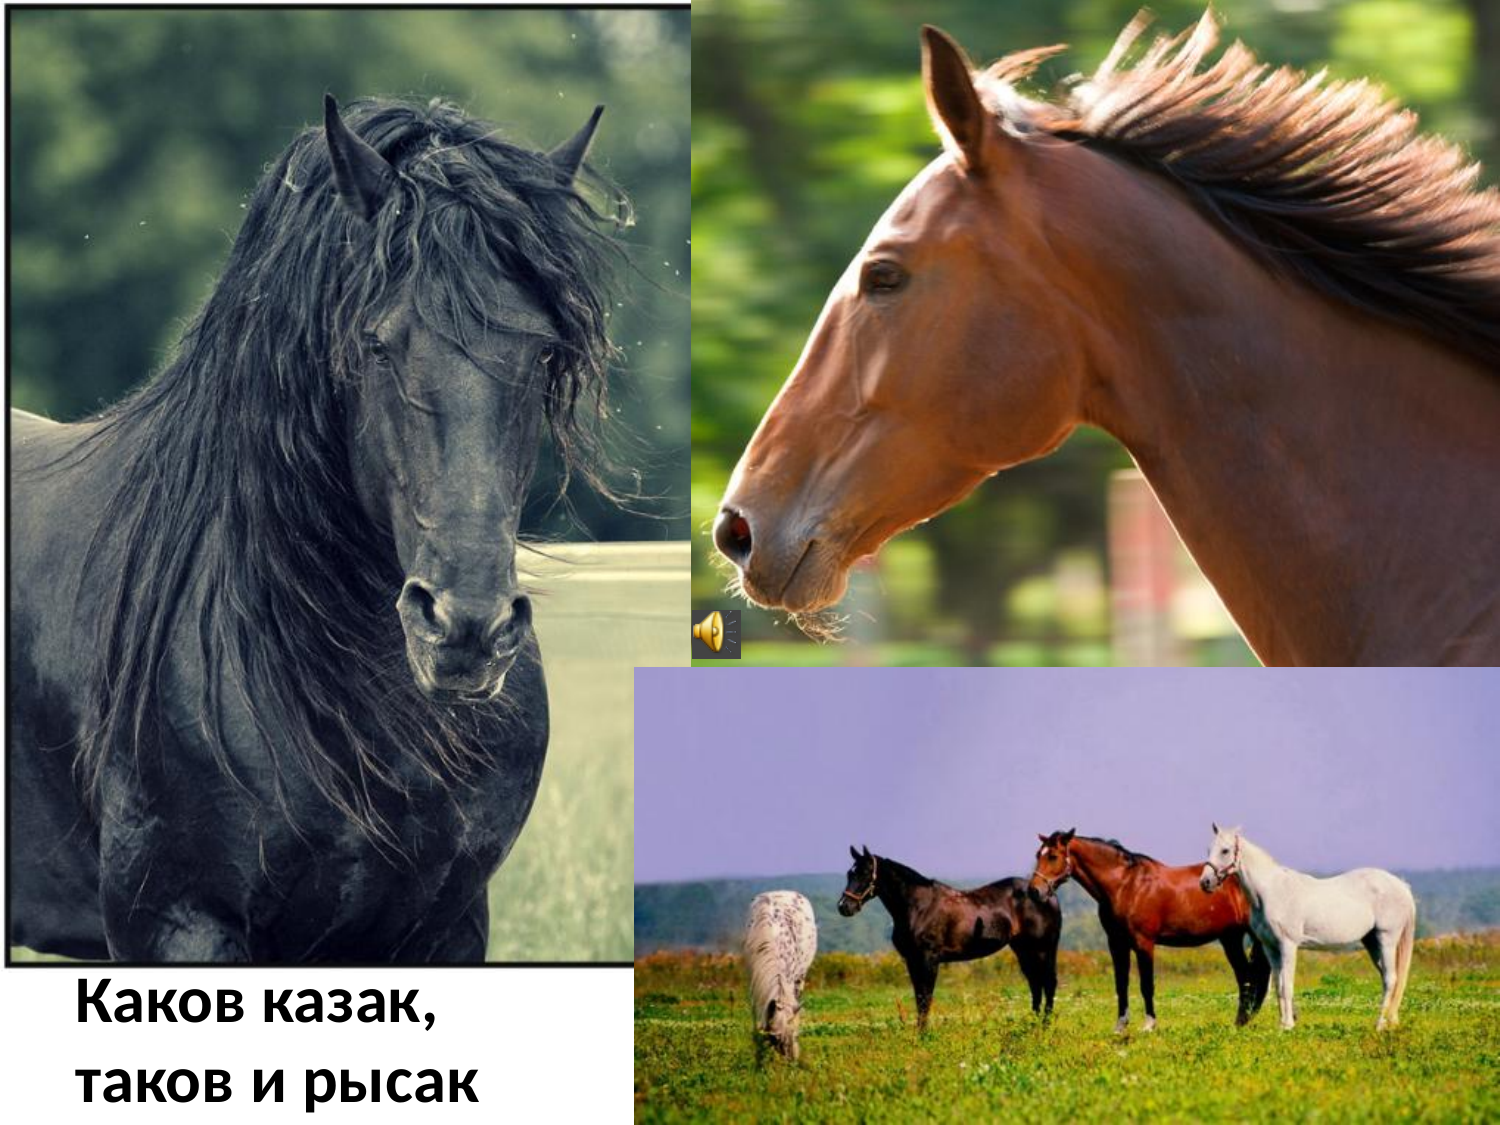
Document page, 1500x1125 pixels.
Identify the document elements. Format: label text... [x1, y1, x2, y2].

text_box Каков казак, таков и рысак [60, 981, 495, 1123]
picture [0, 0, 1500, 1125]
